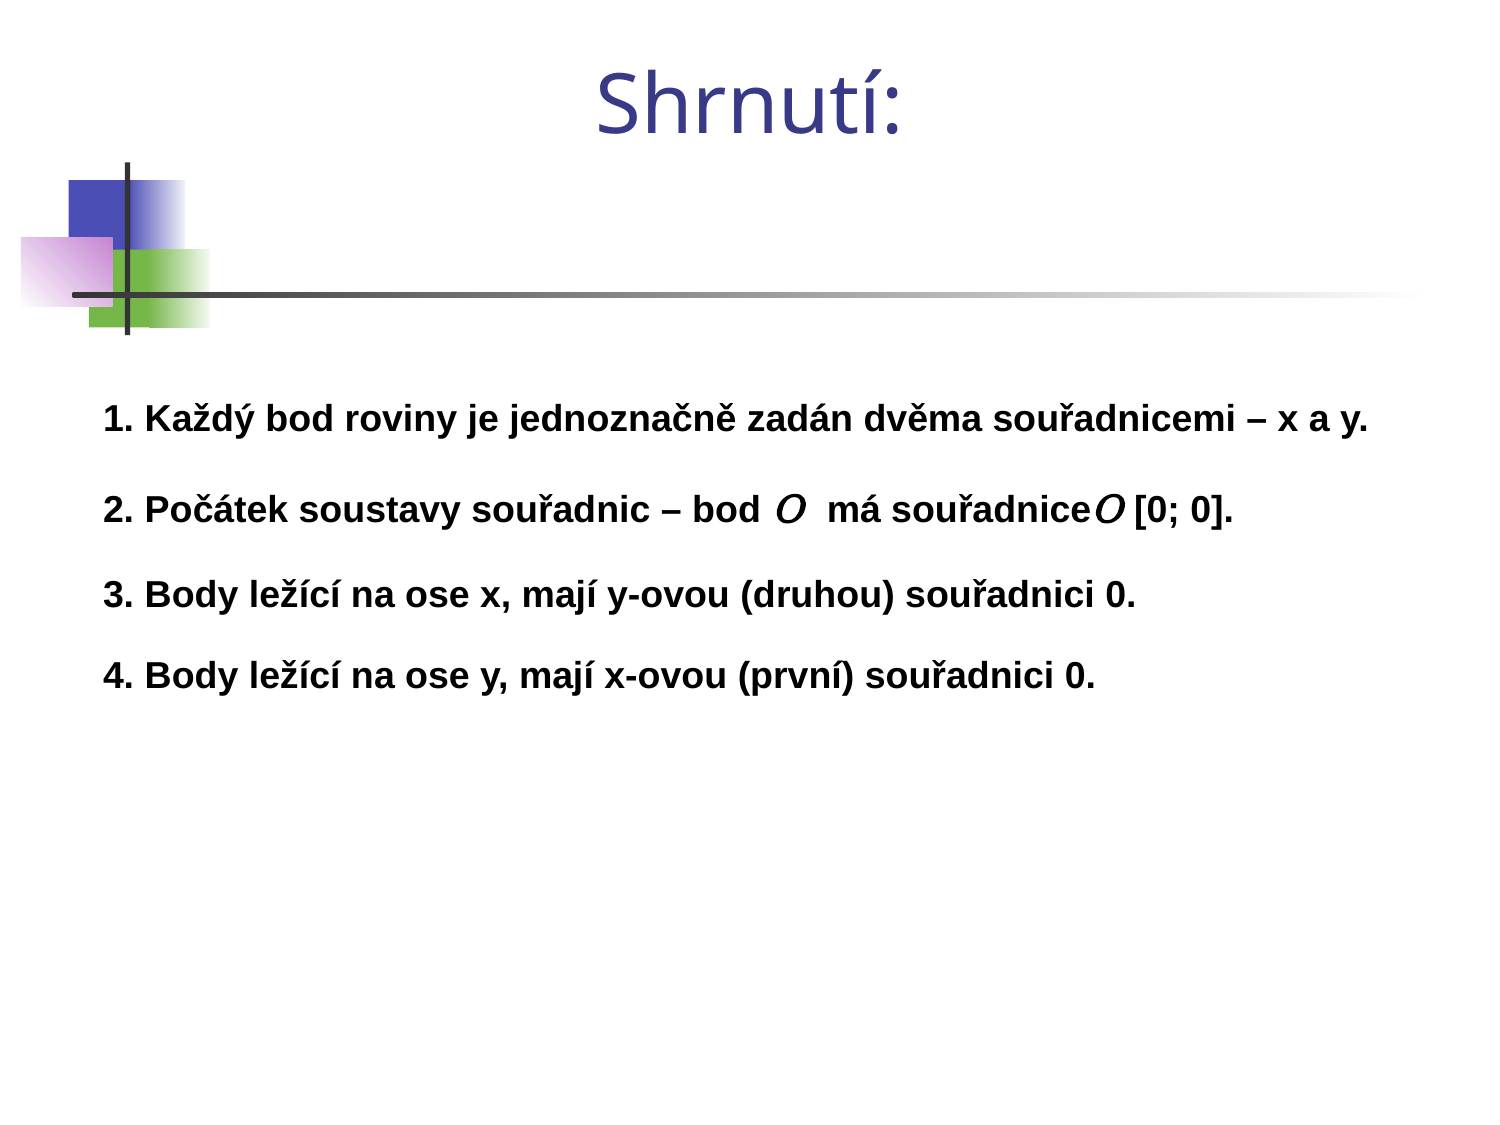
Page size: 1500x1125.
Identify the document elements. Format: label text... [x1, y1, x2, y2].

text_box 3. Body ležící na ose x, mají y-ovou (druhou) souřadnici 0. [88, 562, 1388, 623]
text_box 4. Body ležící na ose y, mají x-ovou (první) souřadnici 0. [88, 643, 1388, 703]
text_box Shrnutí: [0, 42, 1500, 158]
text_box 2. Počátek soustavy souřadnic – bod O má souřadniceO [0; 0]. [88, 477, 1388, 538]
text_box 1. Každý bod roviny je jednoznačně zadán dvěma souřadnicemi – x a y. [88, 386, 1388, 447]
